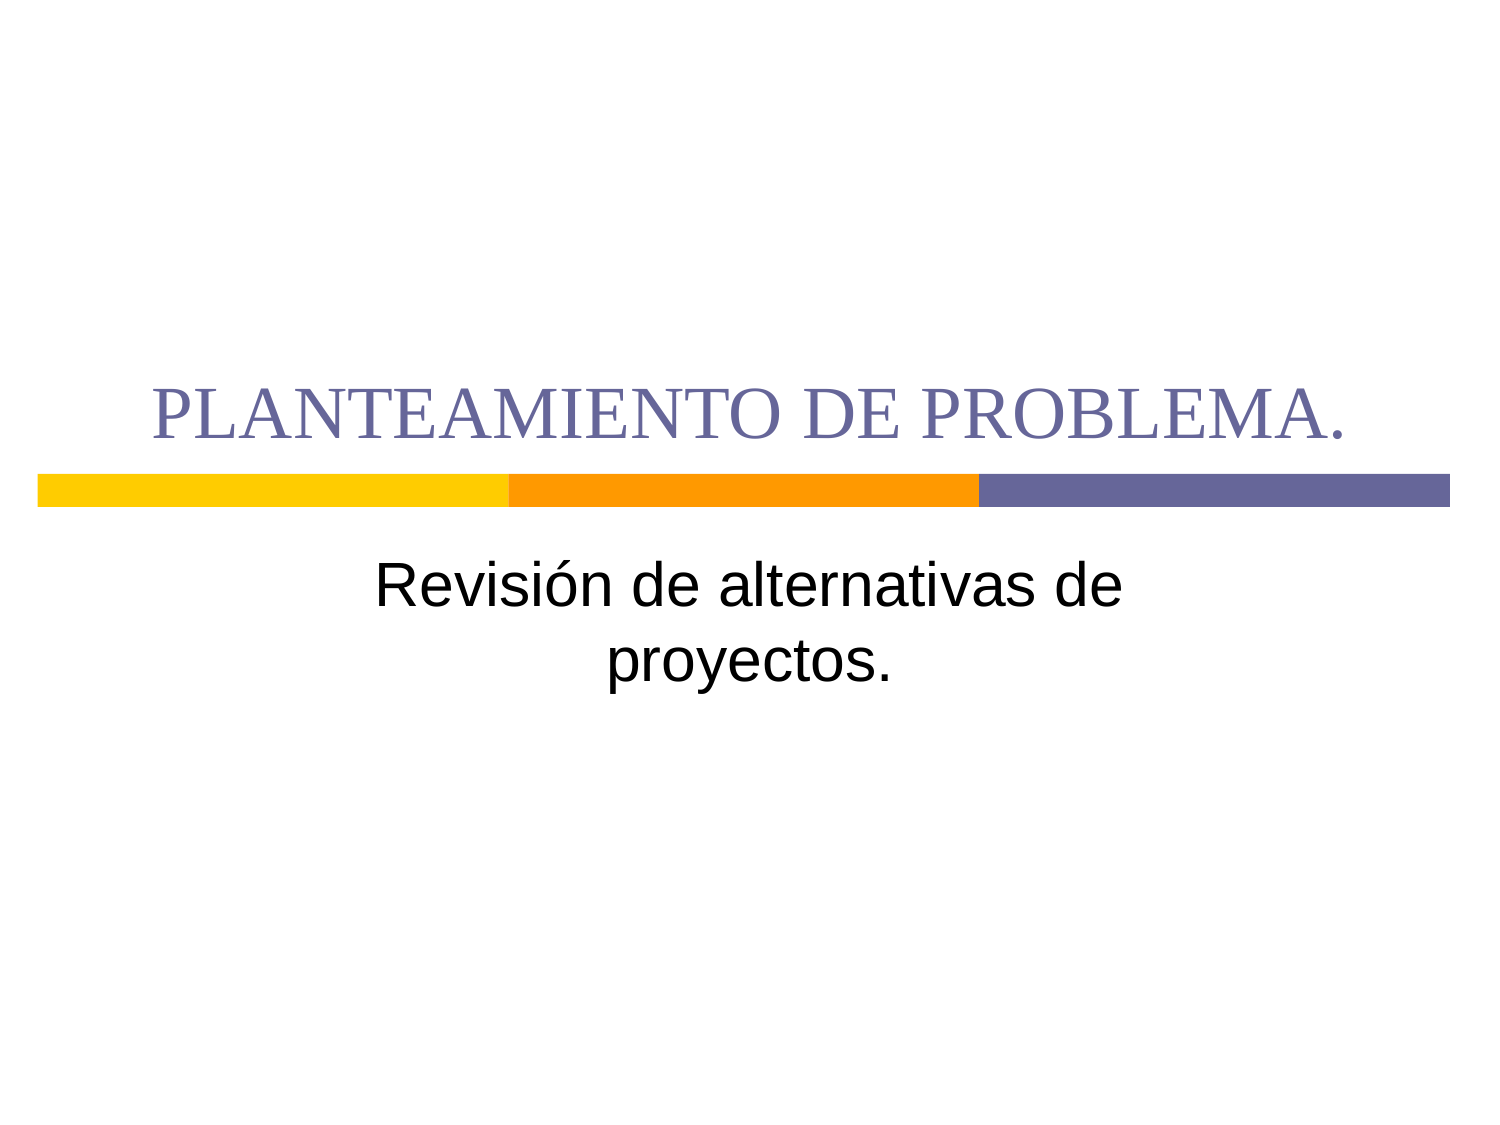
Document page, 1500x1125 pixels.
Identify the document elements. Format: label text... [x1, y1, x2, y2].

title PLANTEAMIENTO DE PROBLEMA. [112, 112, 1388, 462]
subtitle Revisión de alternativas de proyectos. [225, 536, 1275, 899]
